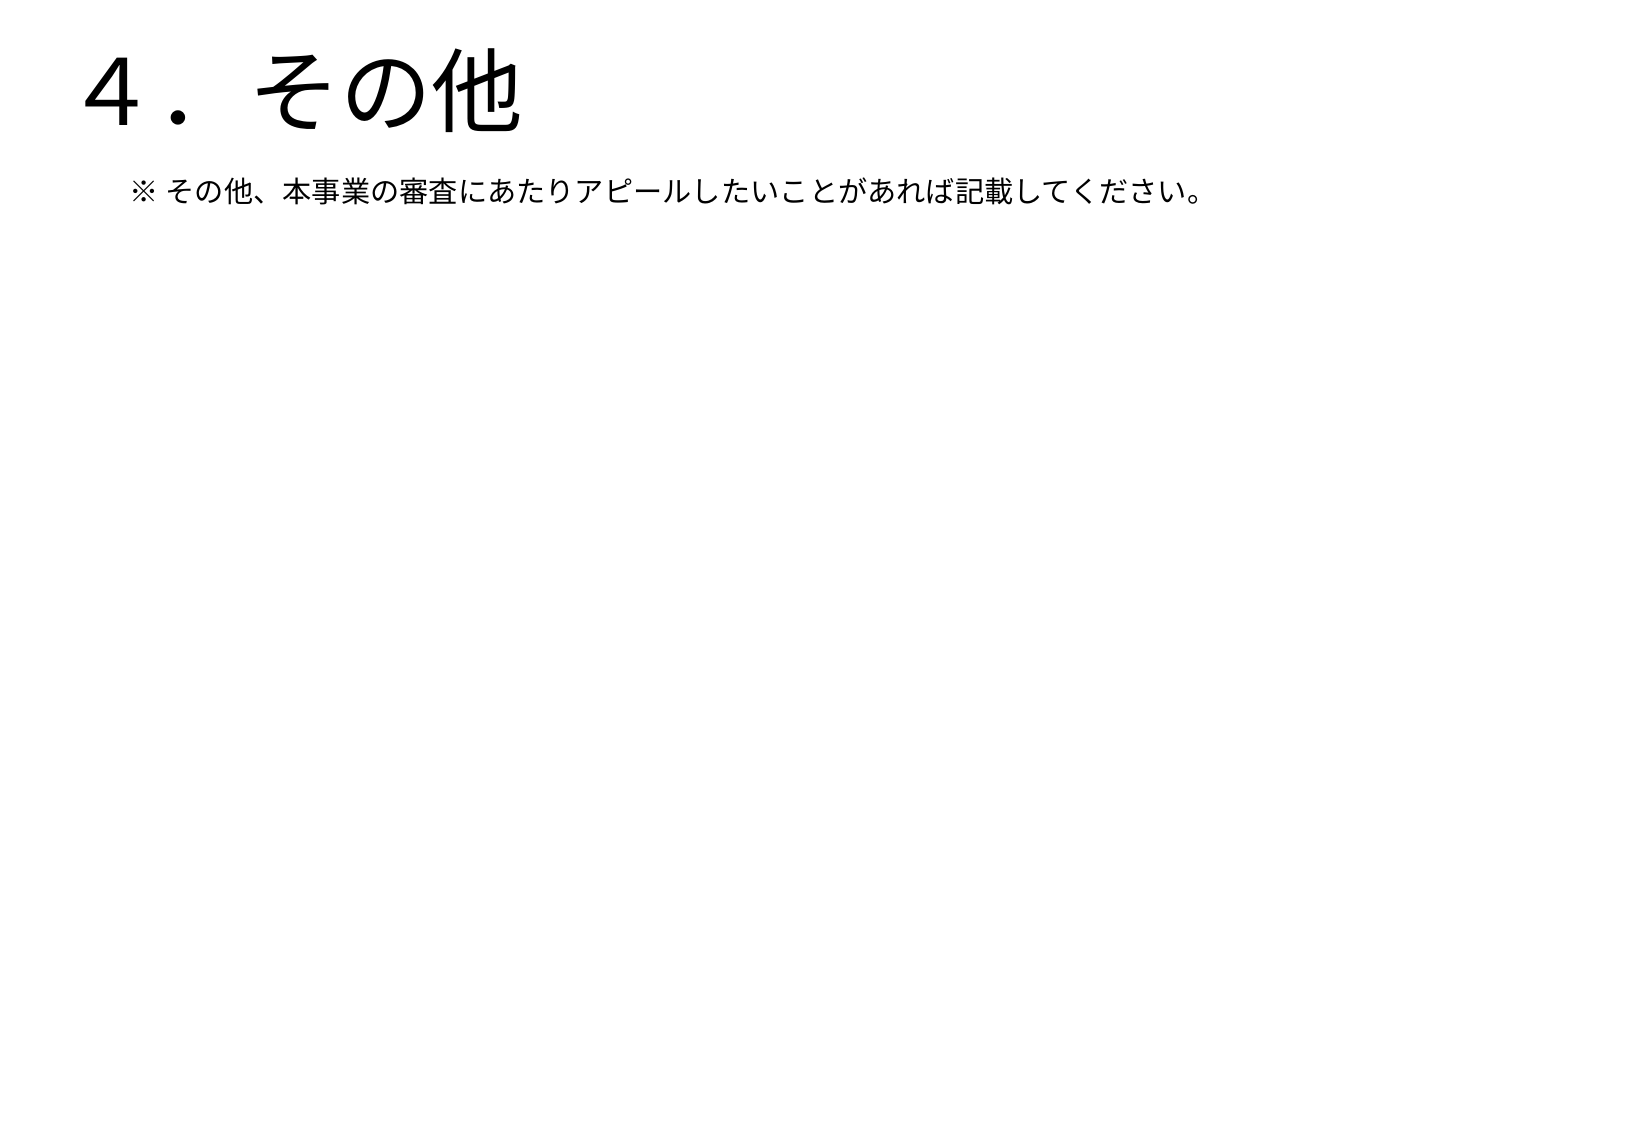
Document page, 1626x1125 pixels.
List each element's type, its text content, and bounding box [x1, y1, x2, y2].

text_box ※その他、本事業の審査にあたりアピールしたいことがあれば記載してください。 [117, 173, 1625, 209]
title ４．その他 [53, 1, 1625, 190]
